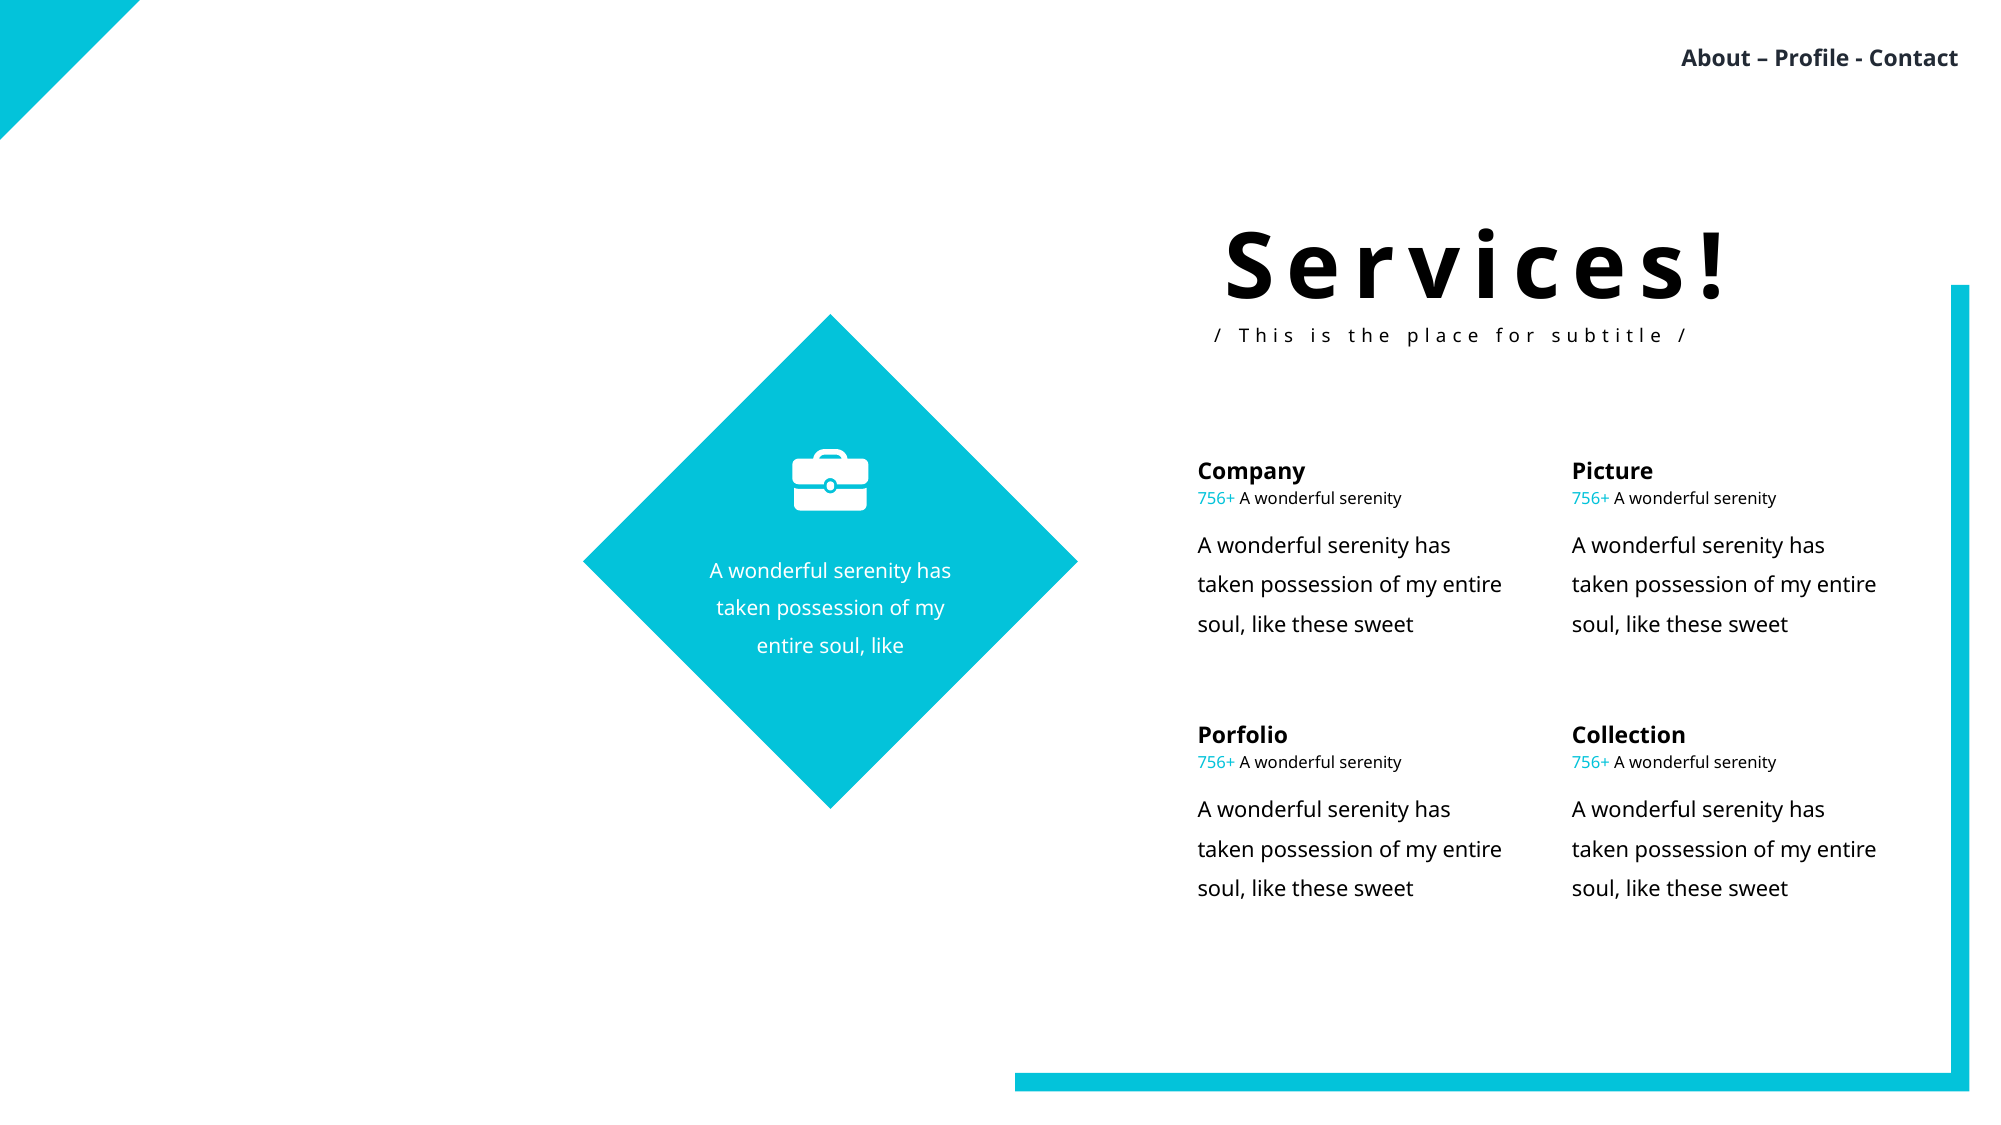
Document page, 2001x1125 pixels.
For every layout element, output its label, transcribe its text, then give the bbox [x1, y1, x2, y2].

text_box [1182, 199, 1767, 354]
text_box Picture [1557, 449, 1908, 492]
text_box Collection [1557, 713, 1908, 756]
text_box About – Profile - Contact [1557, 29, 1989, 85]
text_box A wonderful serenity has taken possession of my entire soul, like these sweet [1182, 511, 1518, 644]
text_box A wonderful serenity has taken possession of my entire soul, like these sweet [1182, 775, 1518, 909]
text_box A wonderful serenity has taken possession of my entire soul, like these sweet [1557, 511, 1892, 644]
text_box A wonderful serenity has taken possession of my entire soul, like these sweet [1557, 775, 1892, 909]
text_box A wonderful serenity has taken possession of my entire soul, like [818, 537, 971, 665]
text_box 756+ A wonderful serenity [1182, 756, 1444, 775]
text_box [0, 0, 142, 142]
text_box [1014, 284, 1970, 1092]
text_box [818, 312, 1080, 811]
picture [59, 53, 818, 1072]
text_box 756+ A wonderful serenity [1182, 492, 1444, 511]
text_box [818, 449, 869, 511]
text_box 756+ A wonderful serenity [1557, 492, 1818, 511]
text_box 756+ A wonderful serenity [1557, 756, 1818, 775]
text_box Company [1182, 449, 1534, 492]
text_box Porfolio [1182, 713, 1534, 756]
